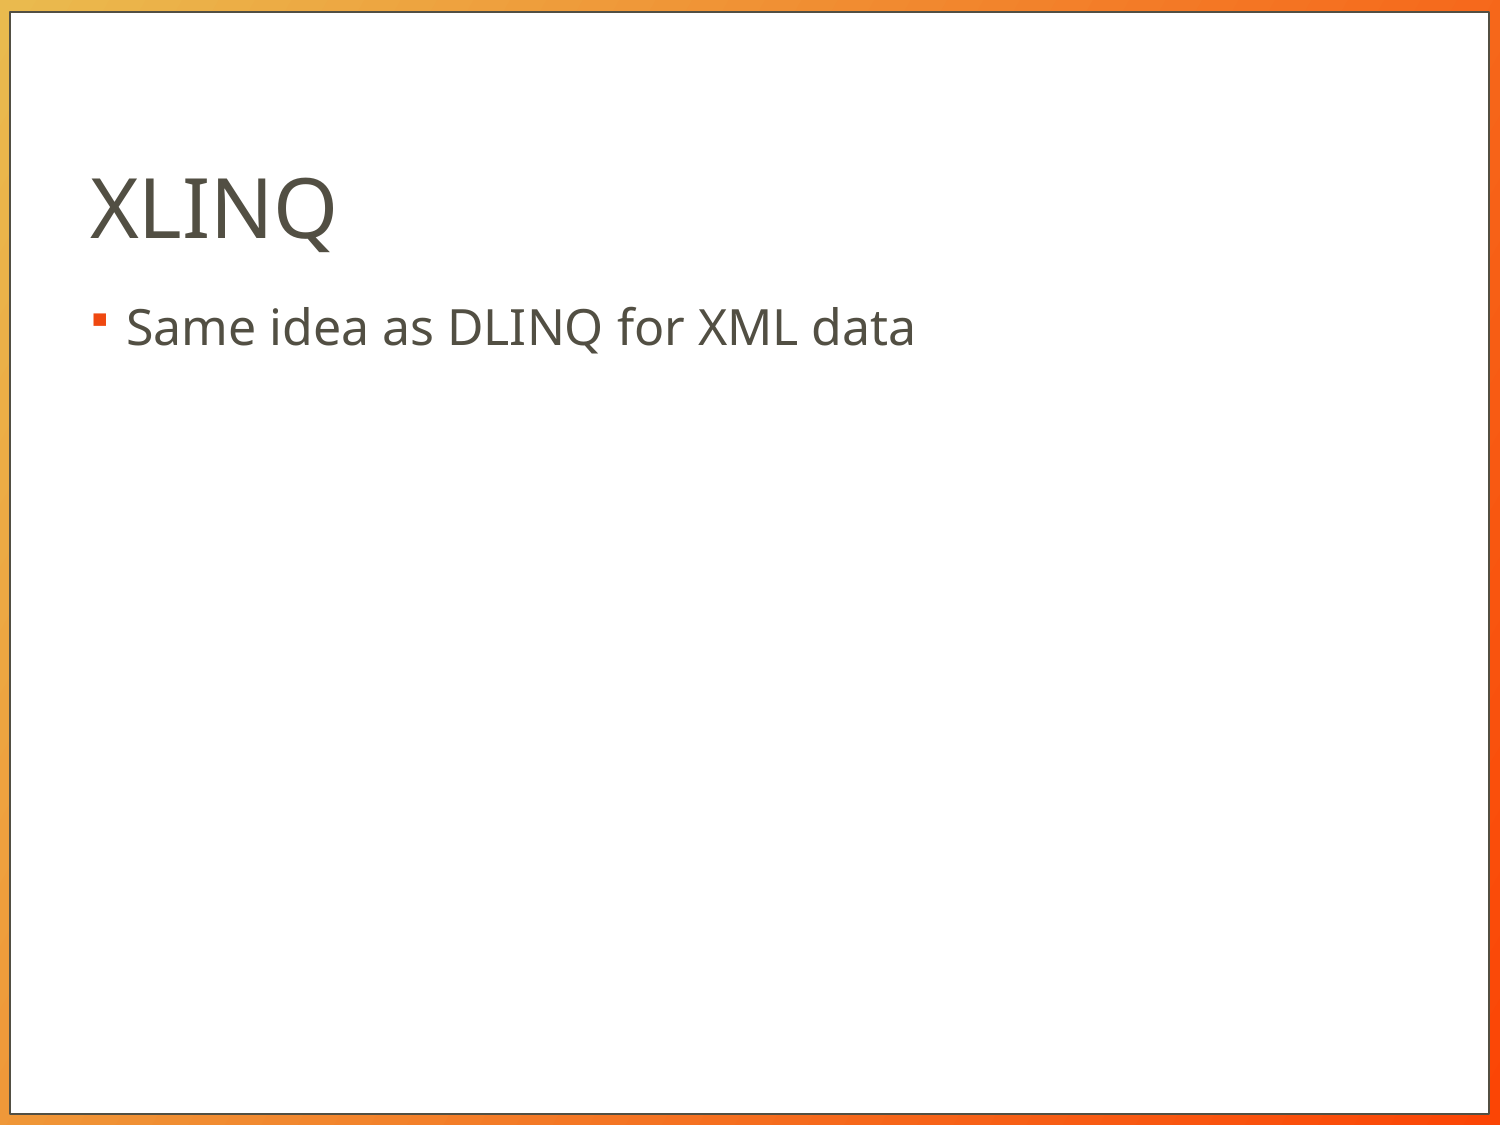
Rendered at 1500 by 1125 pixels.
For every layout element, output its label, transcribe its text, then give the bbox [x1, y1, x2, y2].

title XLINQ [75, 75, 1425, 263]
list Same idea as DLINQ for XML data [75, 287, 1425, 1005]
